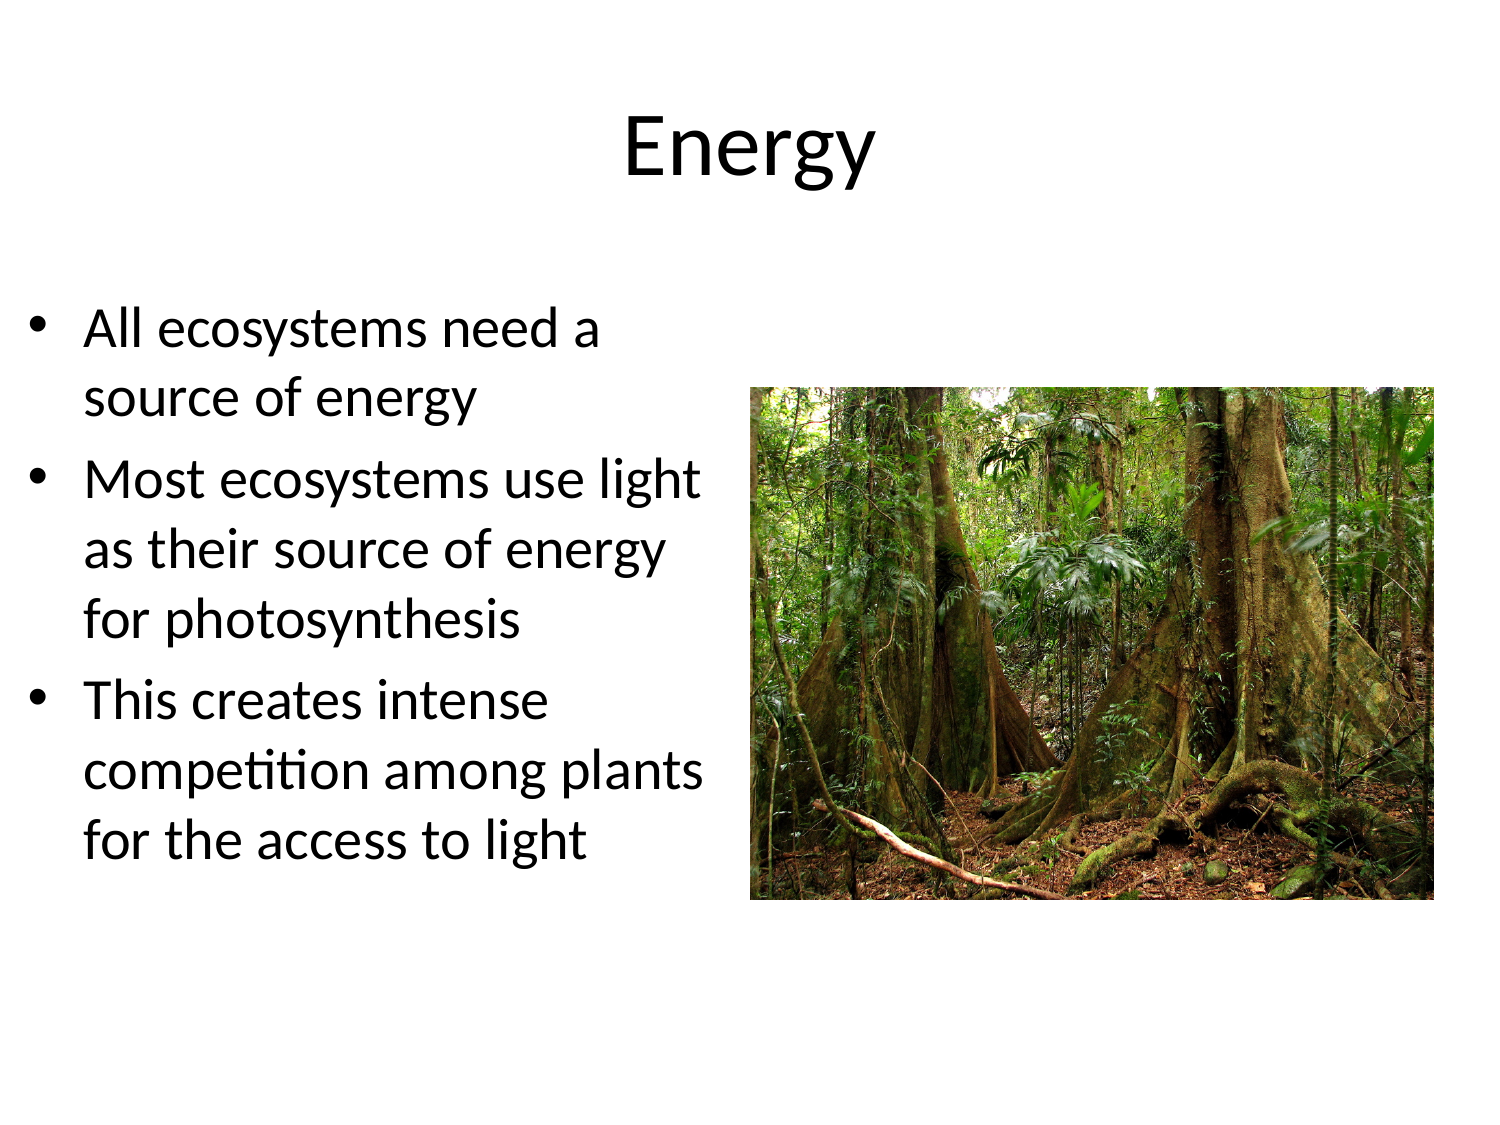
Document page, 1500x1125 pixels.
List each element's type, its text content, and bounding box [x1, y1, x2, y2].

picture [749, 387, 1434, 901]
title Energy [75, 45, 1425, 233]
list All ecosystems need a source of energy Most ecosystems use light as their source of energy for photosynthesis This creates intense competition among plants for the access to light [12, 281, 725, 1007]
